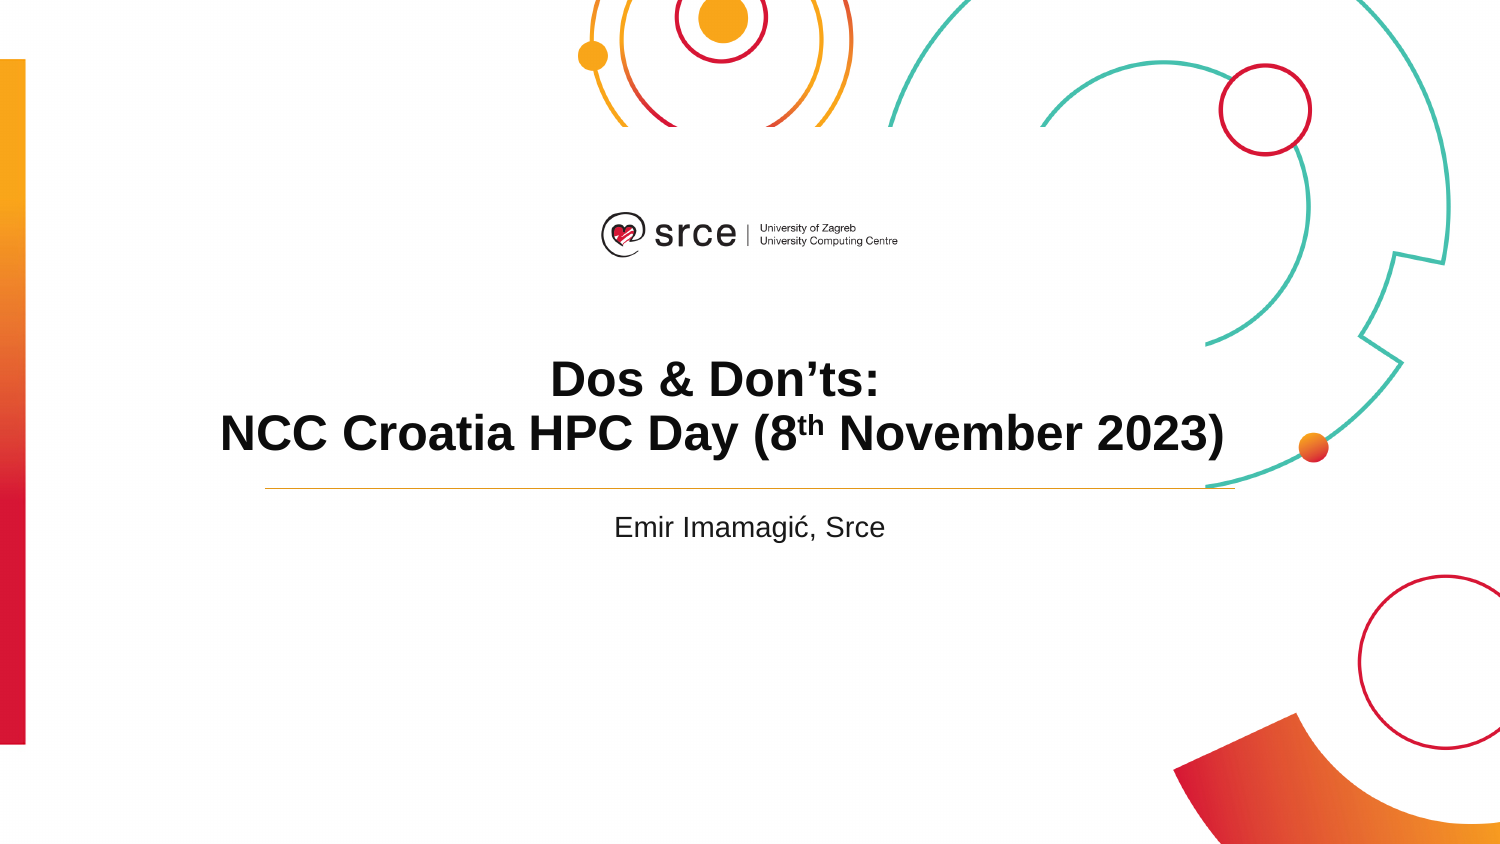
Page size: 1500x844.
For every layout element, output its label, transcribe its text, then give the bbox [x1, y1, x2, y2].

list Emir Imamagić, Srce [264, 505, 1236, 690]
title Dos & Don’ts: NCC Croatia HPC Day (8th November 2023) [174, 345, 1271, 469]
picture [0, 0, 1500, 844]
